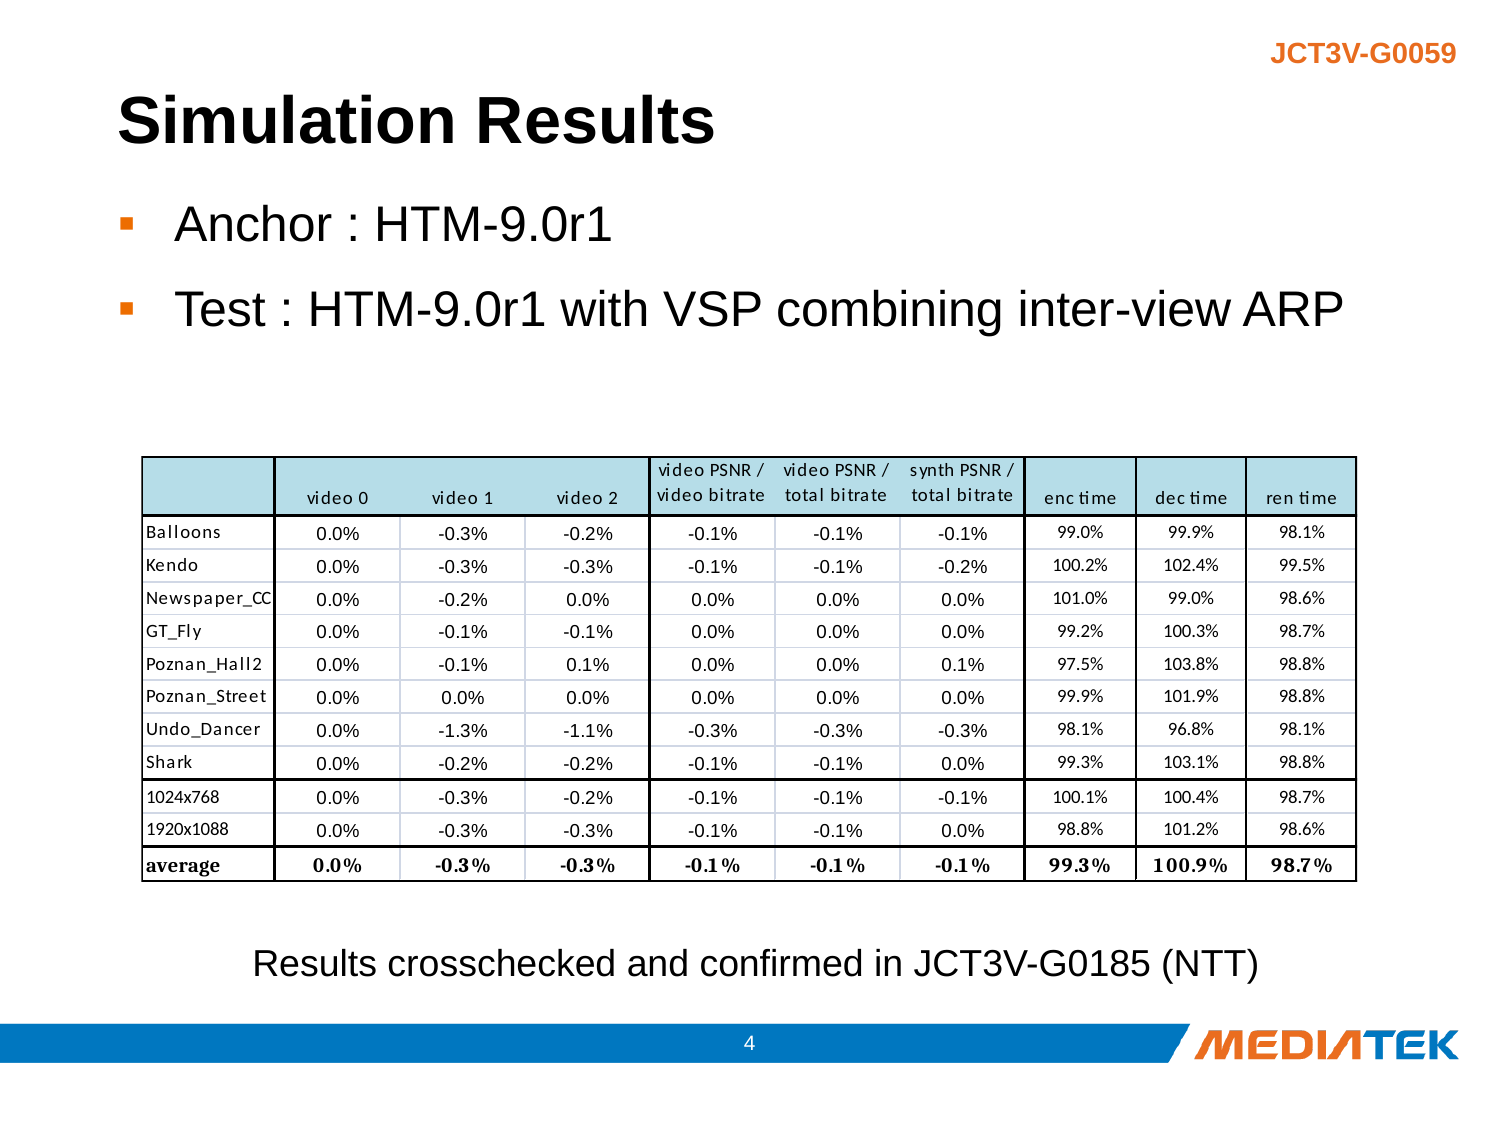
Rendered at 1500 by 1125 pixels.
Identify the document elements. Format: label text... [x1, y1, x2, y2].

picture [141, 455, 1359, 883]
picture [0, 1023, 711, 1063]
slide_number 3 [711, 1022, 789, 1090]
text_box Results crosschecked and confirmed in JCT3V-G0185 (NTT) [237, 931, 1275, 992]
title Simulation Results [101, 62, 1425, 172]
picture [789, 1023, 1459, 1063]
list Anchor : HTM-9.0r1 Test : HTM-9.0r1 with VSP combining inter-view ARP [102, 184, 1425, 998]
